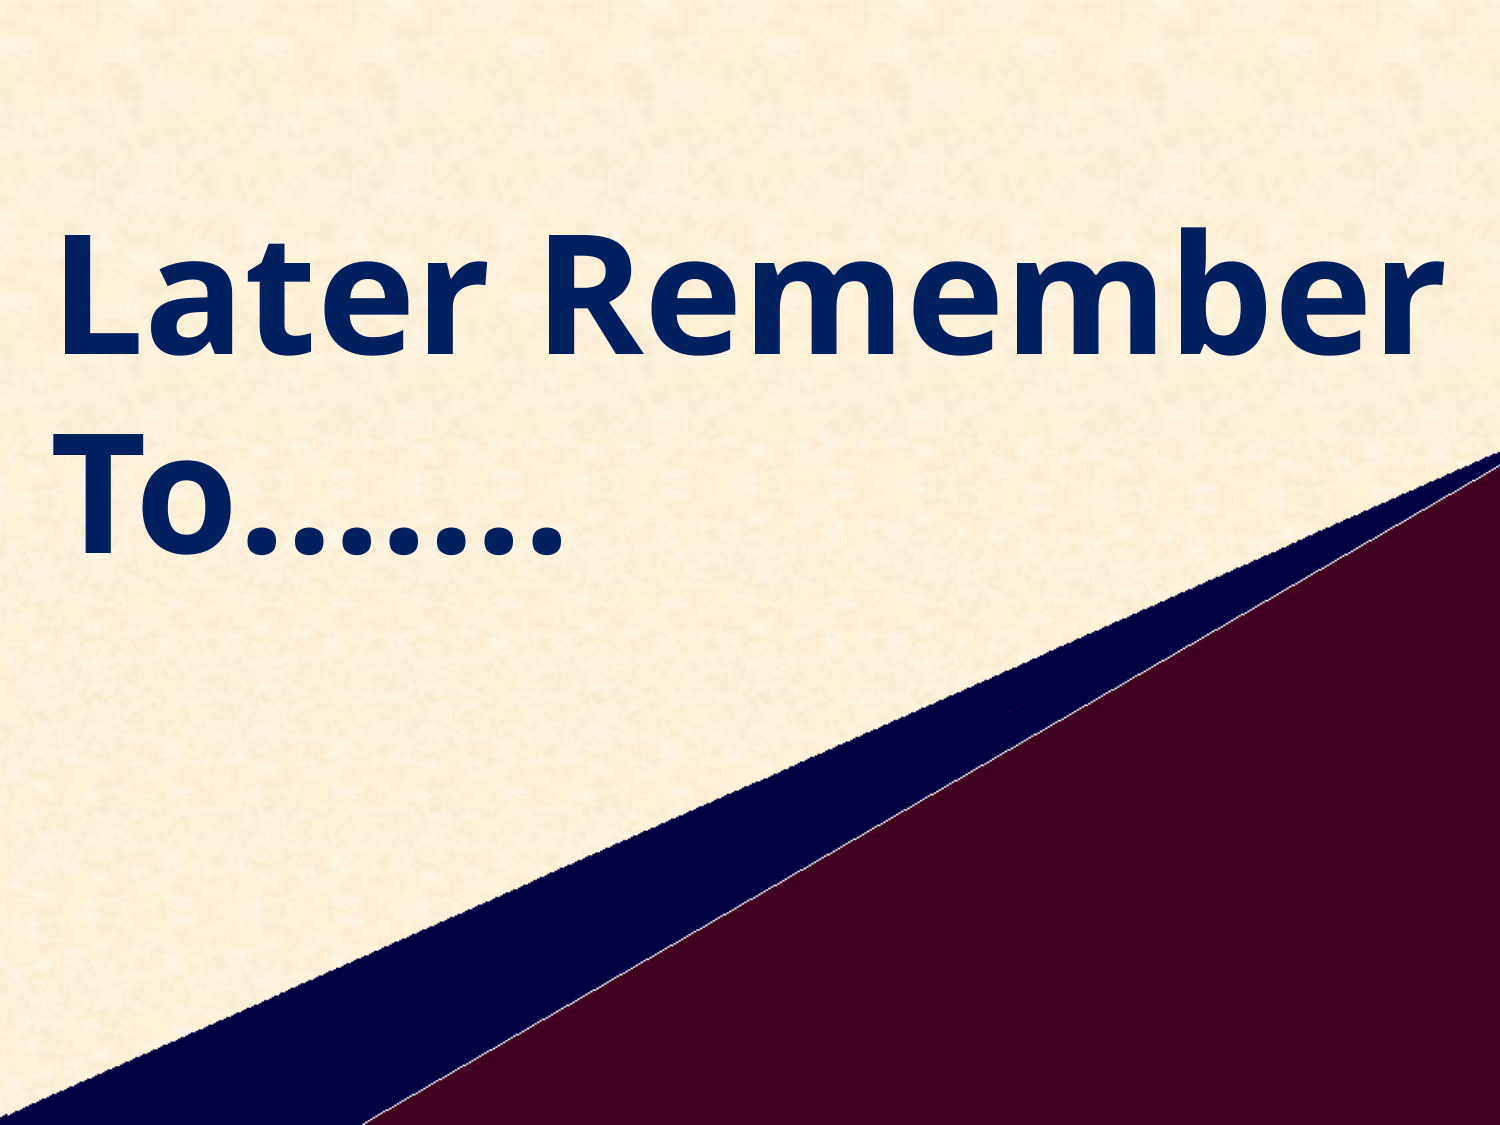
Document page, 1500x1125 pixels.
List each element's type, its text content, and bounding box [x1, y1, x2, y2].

text_box Later Remember To……. [50, 187, 1450, 425]
picture [0, 0, 1500, 1125]
